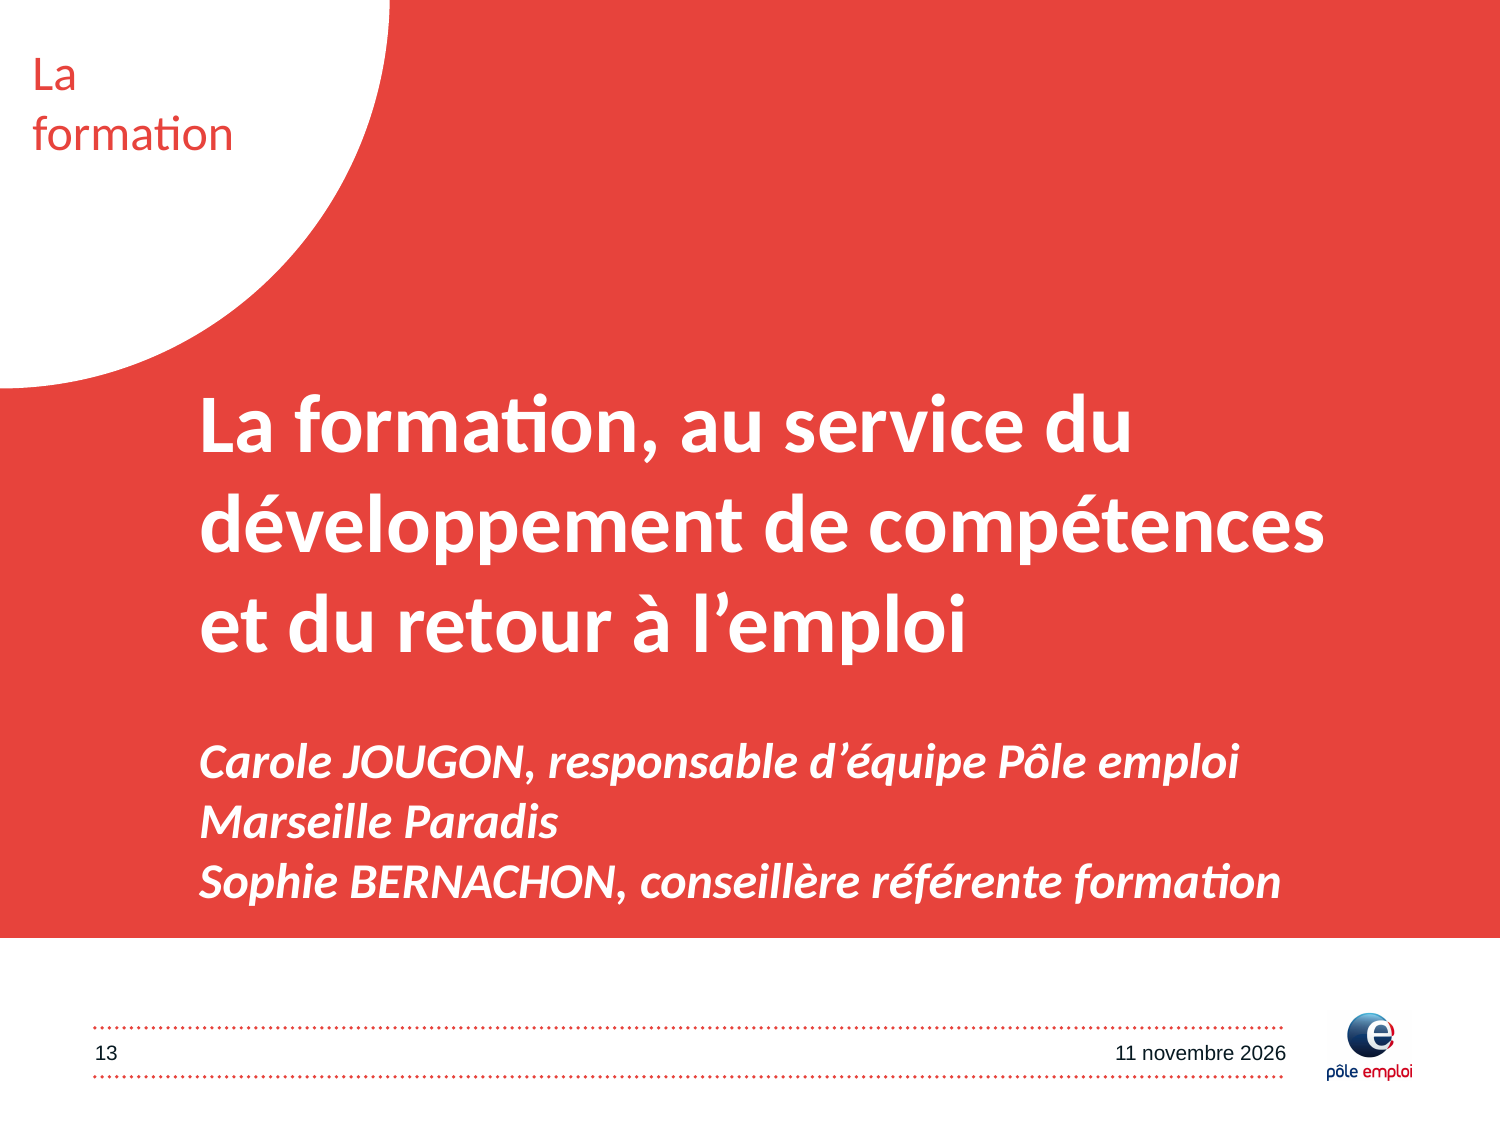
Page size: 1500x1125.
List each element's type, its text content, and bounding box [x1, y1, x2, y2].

picture [1327, 1010, 1412, 1081]
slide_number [944, 1027, 1287, 1077]
title La formation, au service du développement de compétences et du retour à l’emploi Carole JOUGON, responsable d’équipe Pôle emploi Marseille Paradis Sophie BERNACHON, conseillère référente formation [0, 368, 1397, 880]
slide_number 13 [94, 1027, 216, 1077]
